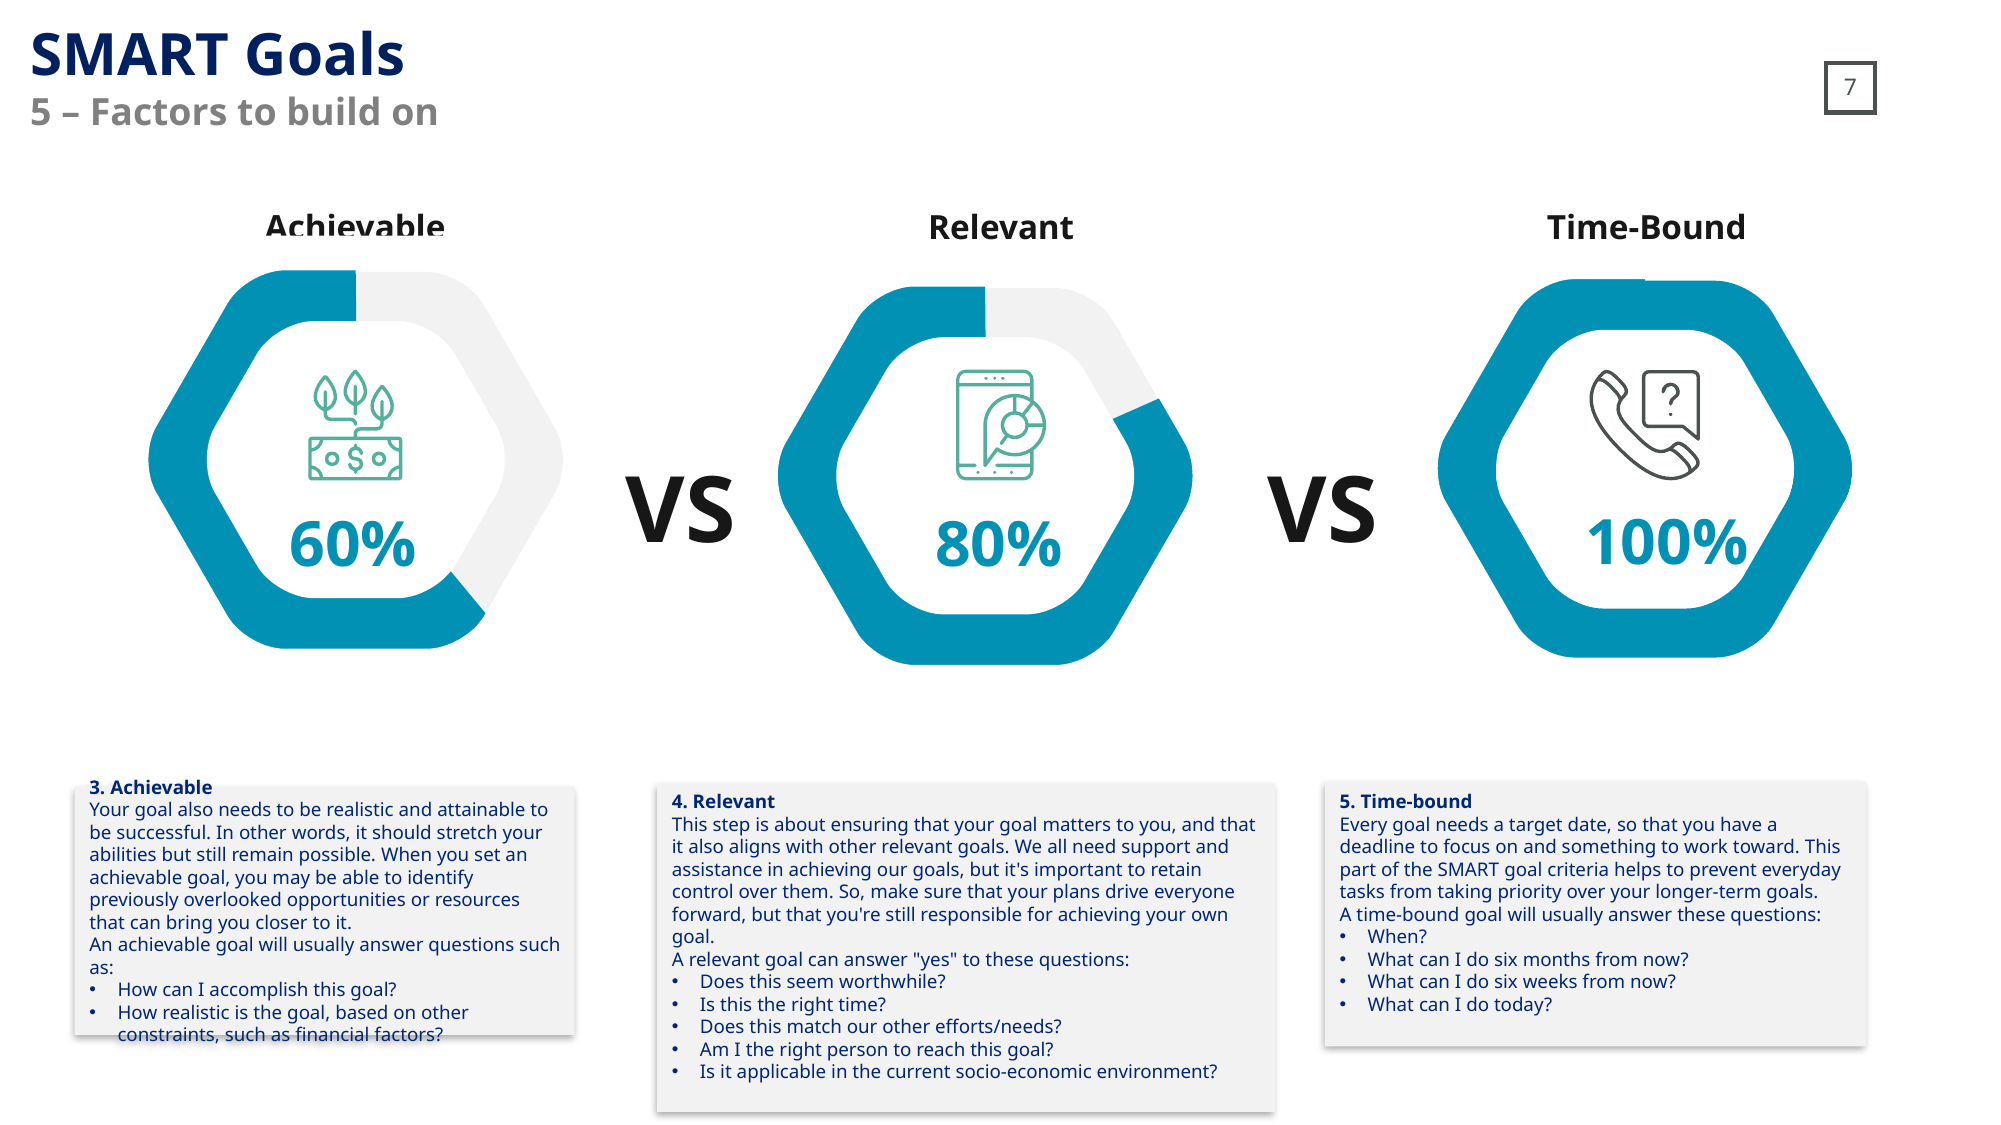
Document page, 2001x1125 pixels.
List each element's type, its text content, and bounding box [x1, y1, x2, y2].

text_box Time-Bound [1532, 198, 1762, 244]
text_box Relevant [913, 198, 1090, 251]
text_box 5. Time-bound Every goal needs a target date, so that you have a deadline to focus on and something to work toward. This part of the SMART goal criteria helps to prevent everyday tasks from taking priority over your longer-term goals. A time-bound goal will usually answer these questions: When? What can I do six months from now? What can I do six weeks from now? What can I do today? [1324, 781, 1867, 1047]
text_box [137, 235, 575, 688]
text_box VS [610, 443, 751, 568]
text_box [767, 251, 1205, 704]
text_box VS [1252, 443, 1393, 568]
text_box SMART Goals 5 – Factors to build on [15, 10, 750, 140]
text_box 4. Relevant This step is about ensuring that your goal matters to you, and that it also aligns with other relevant goals. We all need support and assistance in achieving our goals, but it's important to retain control over them. So, make sure that your plans drive everyone forward, but that you're still responsible for achieving your own goal. A relevant goal can answer "yes" to these questions: Does this seem worthwhile? Is this the right time? Does this match our other efforts/needs? Am I the right person to reach this goal? Is it applicable in the current socio-economic environment? [657, 783, 1276, 1112]
text_box 3. Achievable Your goal also needs to be realistic and attainable to be successful. In other words, it should stretch your abilities but still remain possible. When you set an achievable goal, you may be able to identify previously overlooked opportunities or resources that can bring you closer to it. An achievable goal will usually answer questions such as: How can I accomplish this goal? How realistic is the goal, based on other constraints, such as financial factors? [74, 786, 575, 1035]
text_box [1427, 244, 1865, 696]
text_box Achievable [250, 198, 461, 235]
